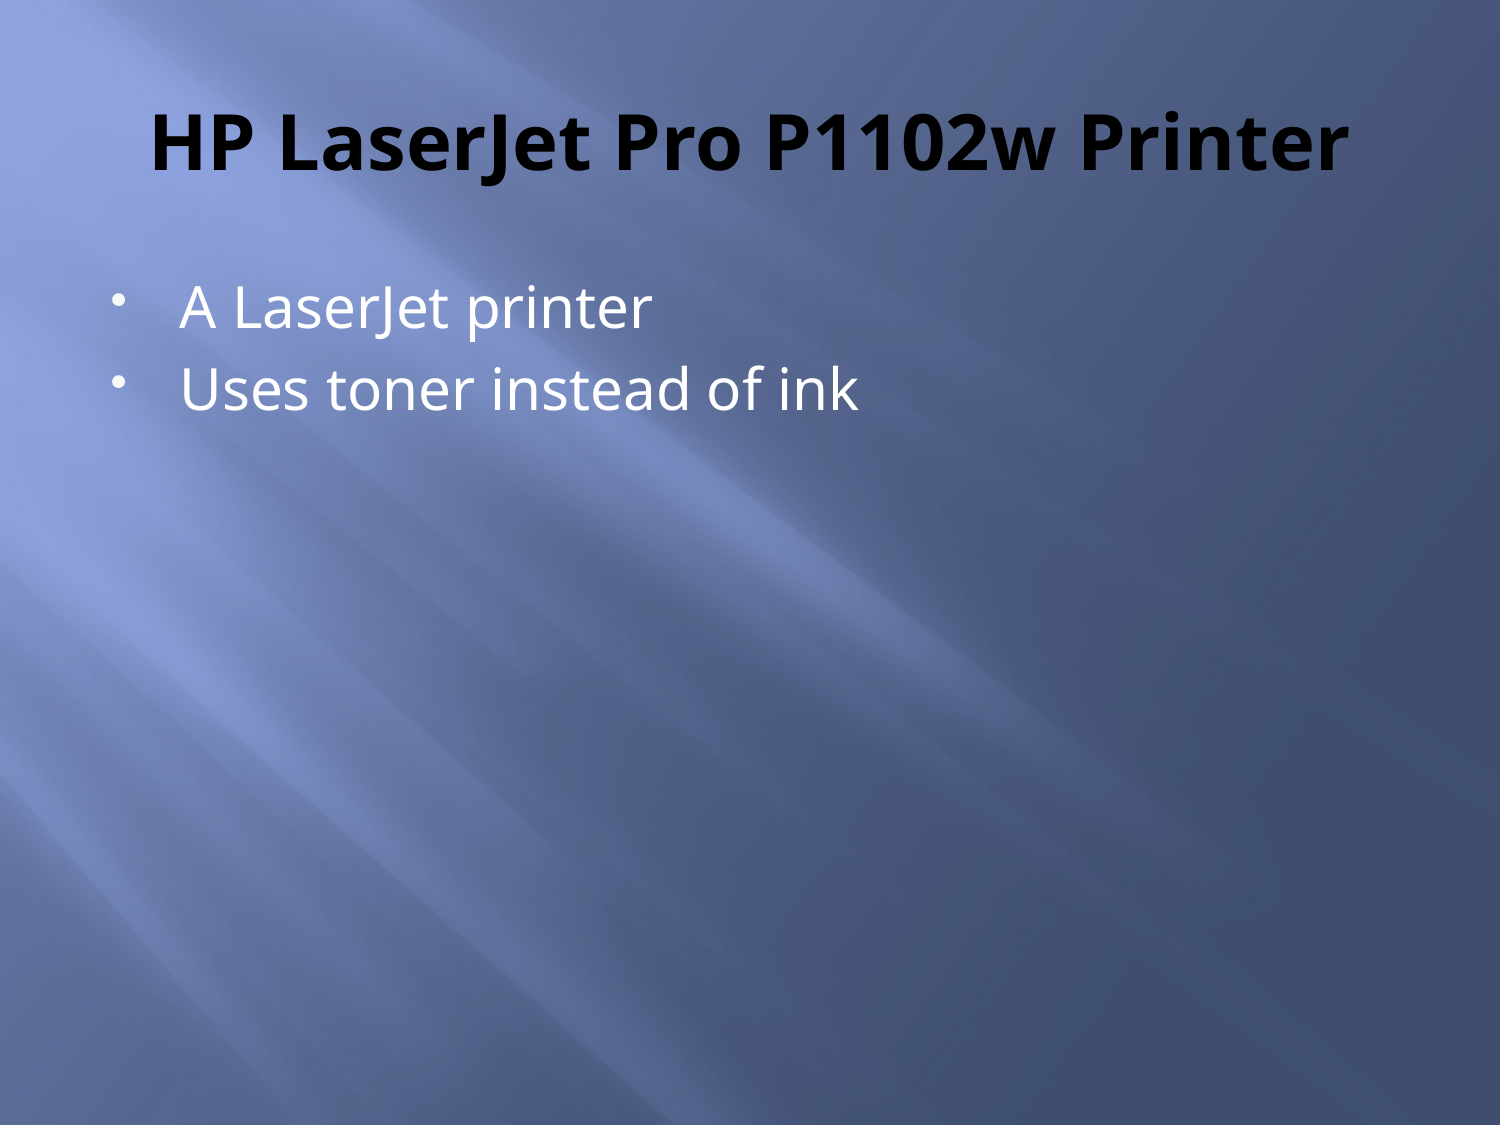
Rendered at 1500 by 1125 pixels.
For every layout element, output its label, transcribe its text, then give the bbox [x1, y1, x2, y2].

title HP LaserJet Pro P1102w Printer [75, 45, 1425, 233]
list A LaserJet printer Uses toner instead of ink [75, 262, 1425, 1035]
